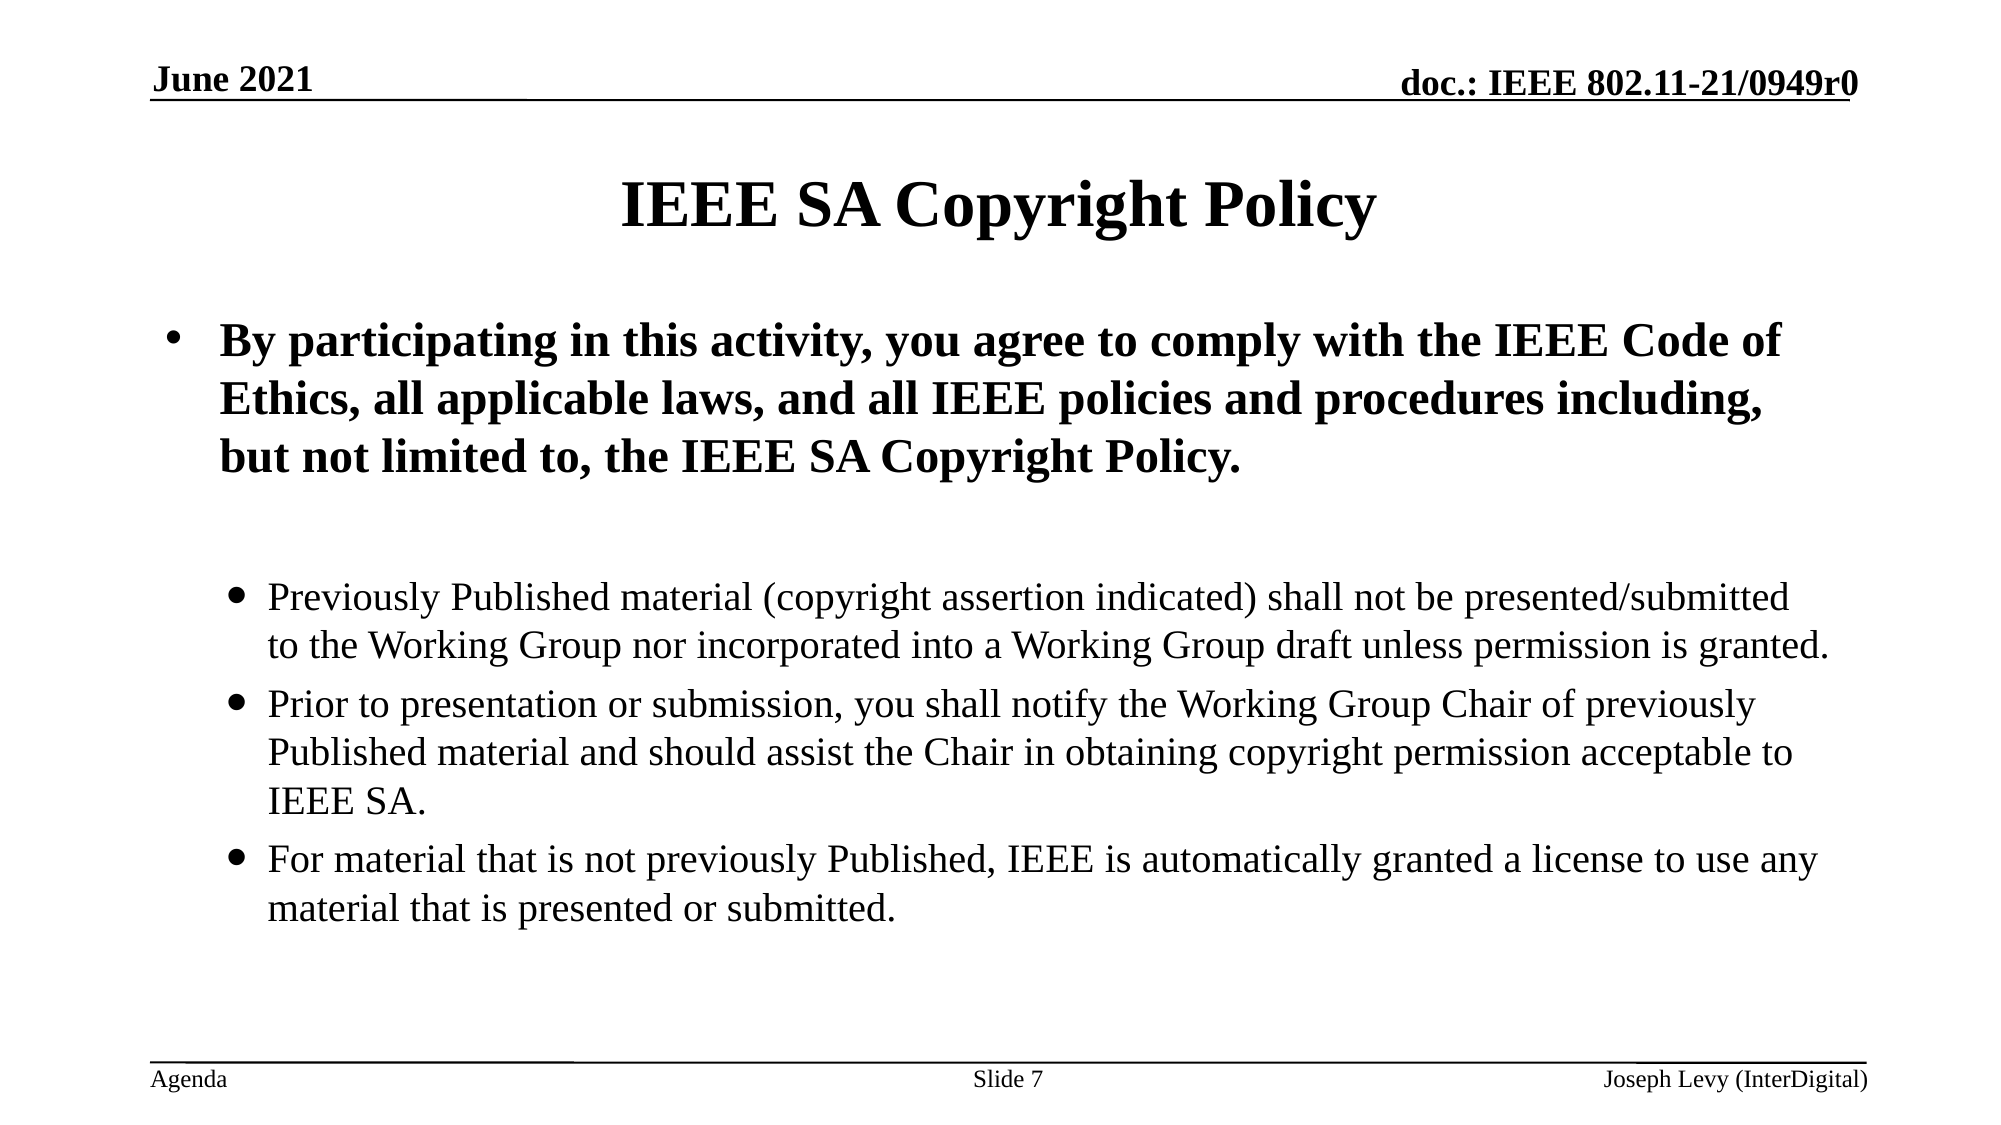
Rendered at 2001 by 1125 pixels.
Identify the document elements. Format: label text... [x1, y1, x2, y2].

slide_number Slide 7 [950, 1061, 1067, 1123]
title IEEE SA Copyright Policy [149, 112, 1850, 288]
footer Joseph Levy (InterDigital) [1171, 1061, 1869, 1093]
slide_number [152, 54, 563, 100]
list By participating in this activity, you agree to comply with the IEEE Code of Ethics, all applicable laws, and all IEEE policies and procedures including, but not limited to, the IEEE SA Copyright Policy. Previously Published material (copyright assertion indicated) shall not be presented/submitted to the Working Group nor incorporated into a Working Group draft unless permission is granted. Prior to presentation or submission, you shall notify the Working Group Chair of previously Published material and should assist the Chair in obtaining copyright permission acceptable to IEEE SA. For material that is not previously Published, IEEE is automatically granted a license to use any material that is presented or submitted. [149, 299, 1850, 975]
